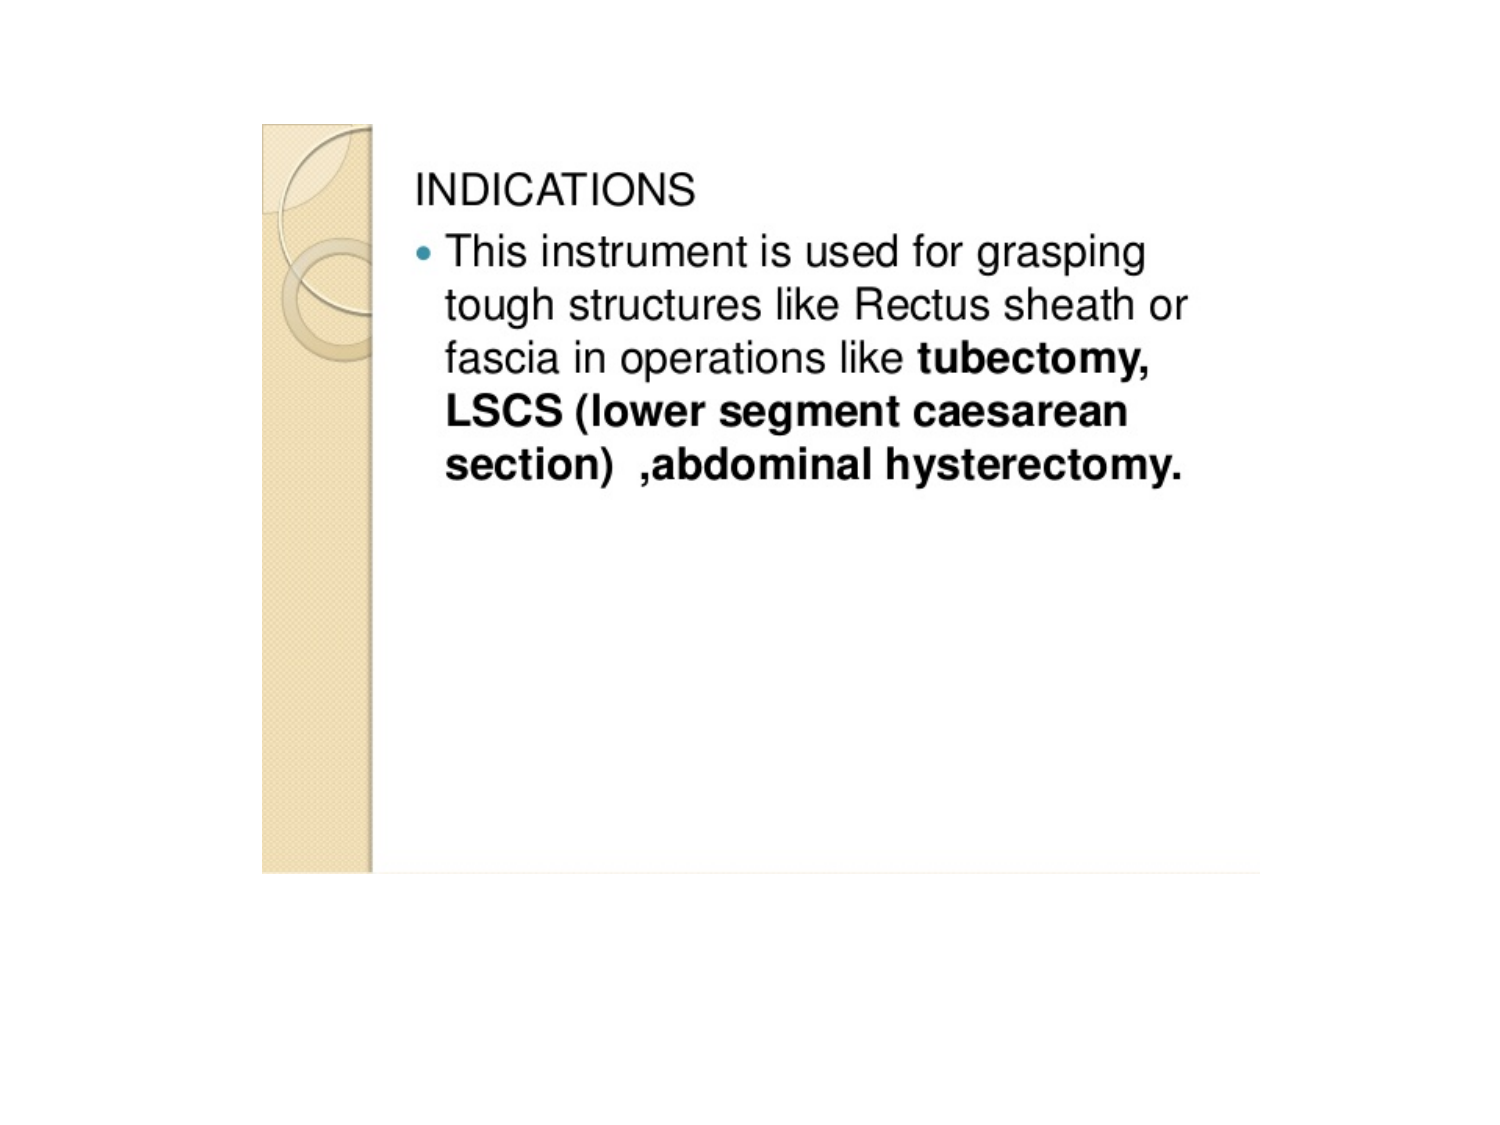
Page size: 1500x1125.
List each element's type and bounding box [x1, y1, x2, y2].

picture [262, 124, 1260, 874]
